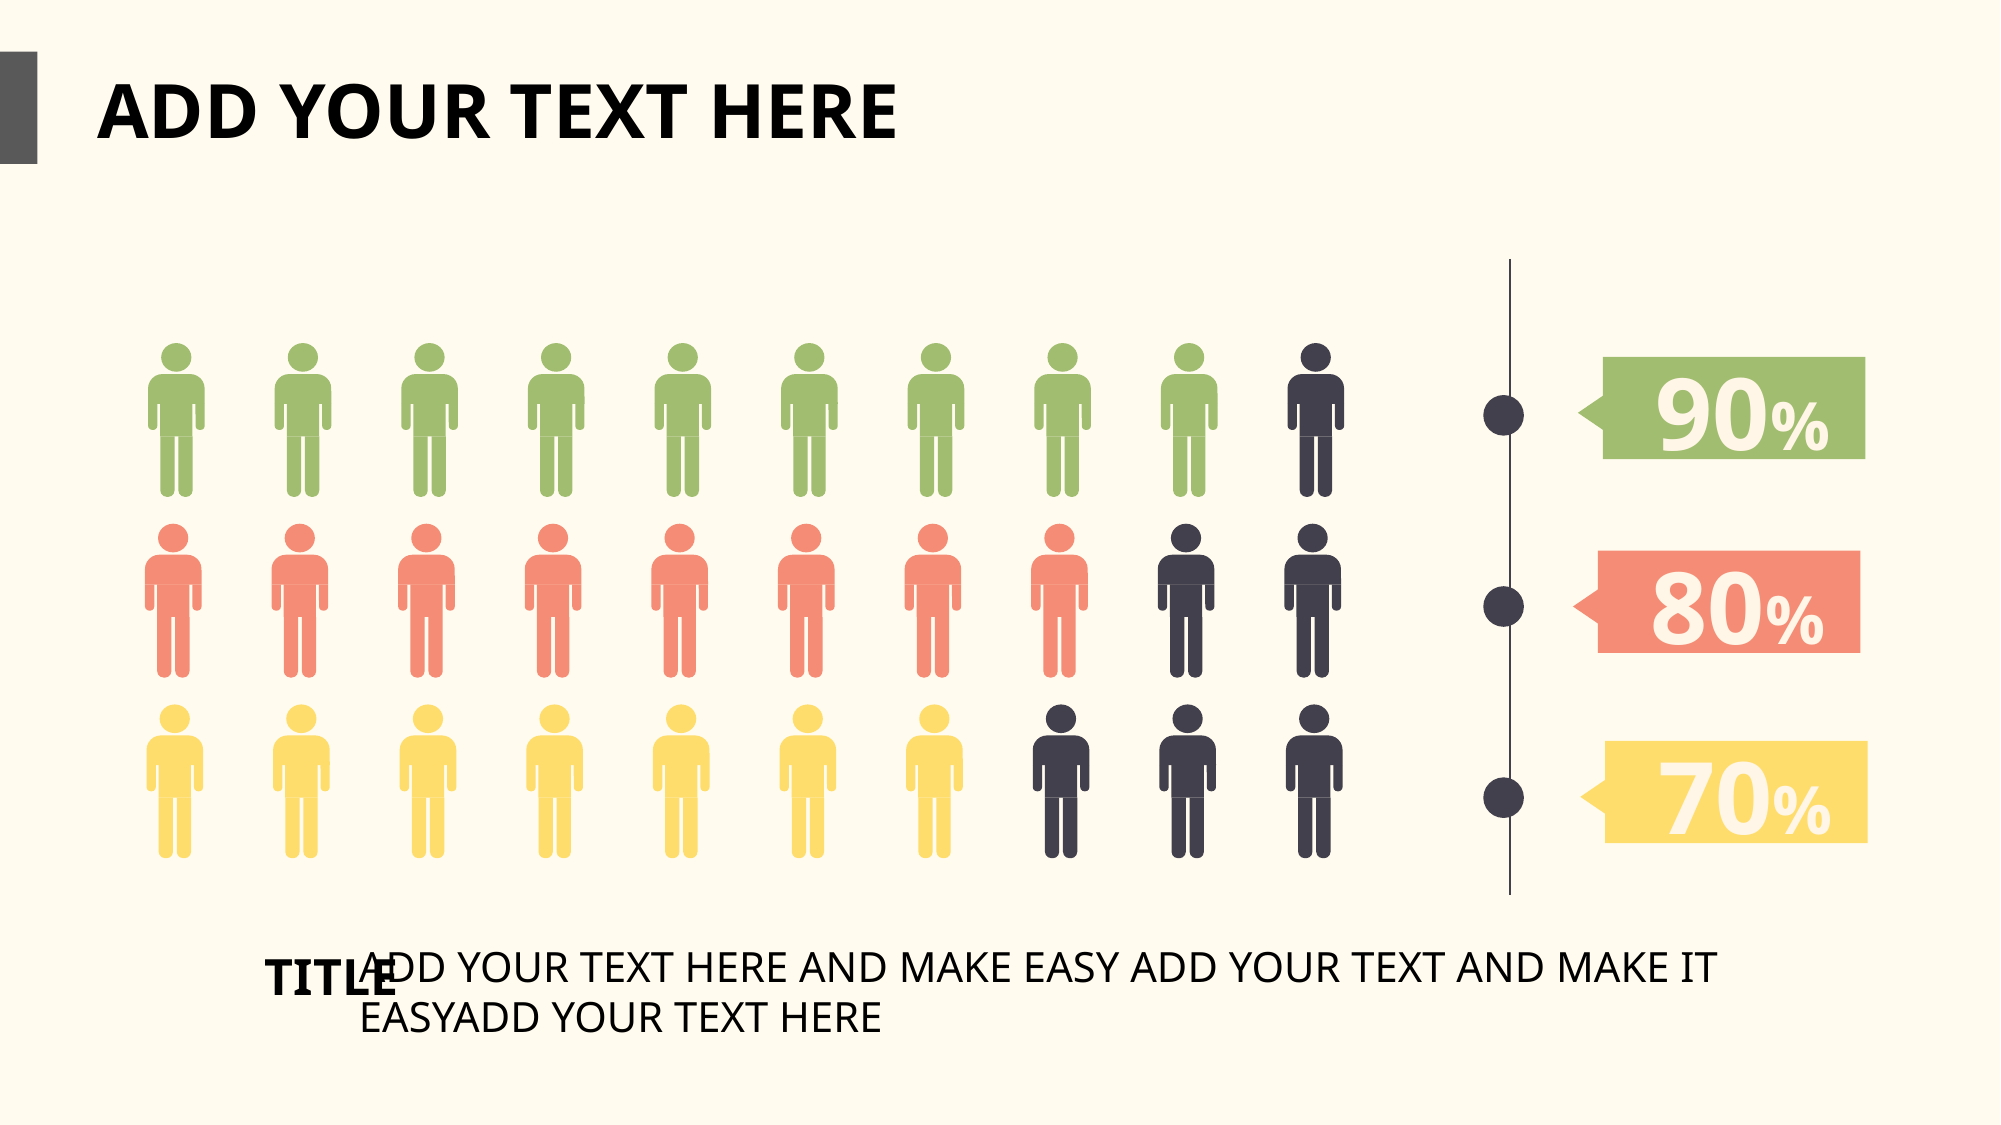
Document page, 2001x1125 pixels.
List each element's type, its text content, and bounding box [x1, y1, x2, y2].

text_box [1580, 727, 1868, 864]
text_box [0, 51, 38, 165]
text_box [1577, 343, 1866, 480]
text_box [1482, 585, 1525, 628]
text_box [180, 933, 1865, 1100]
text_box [1482, 393, 1525, 437]
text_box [144, 343, 1345, 859]
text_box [1572, 536, 1861, 674]
text_box ADD YOUR TEXT HERE [82, 55, 915, 161]
text_box [1482, 776, 1525, 820]
